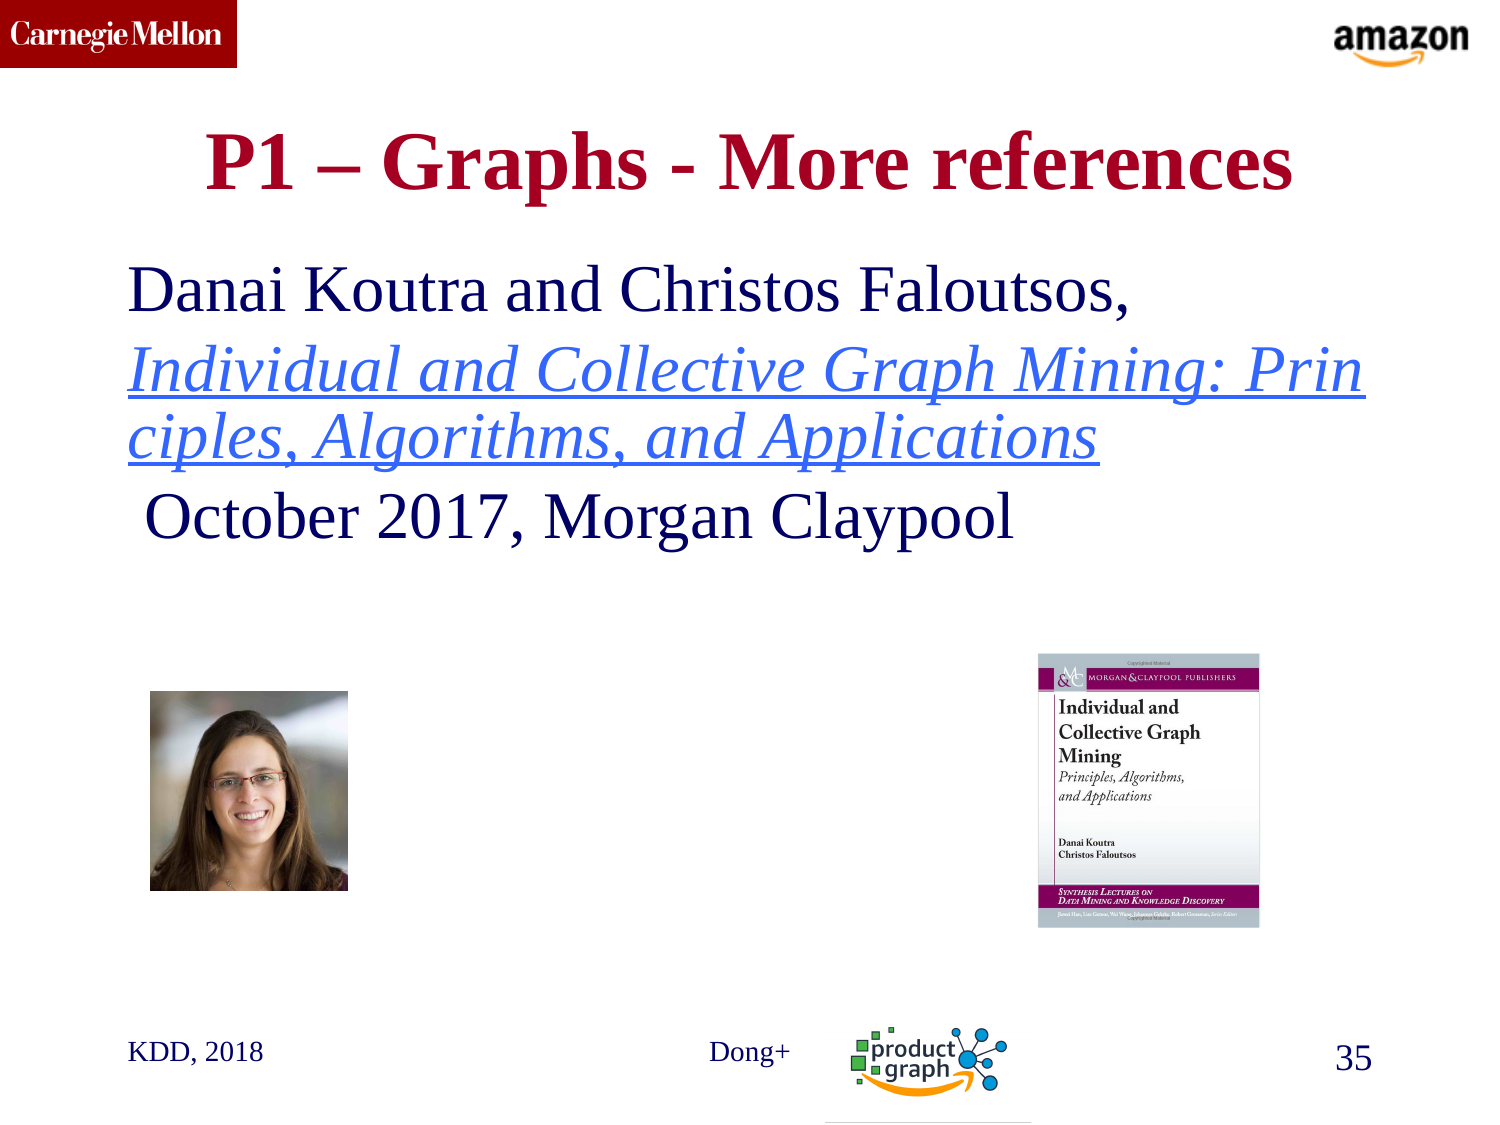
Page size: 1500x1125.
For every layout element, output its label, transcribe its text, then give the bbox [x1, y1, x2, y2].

title P1 – Graphs - More references [112, 99, 1388, 213]
picture [1037, 653, 1262, 929]
footer Dong+ [512, 1024, 988, 1101]
picture [1322, 4, 1484, 88]
list Danai Koutra and Christos Faloutsos, Individual and Collective Graph Mining: Principles, Algorithms, and Applications October 2017, Morgan Claypool [112, 237, 1388, 1001]
slide_number 35 [1074, 1024, 1388, 1101]
picture [0, 0, 237, 68]
picture [150, 691, 349, 891]
slide_number KDD, 2018 [112, 1024, 426, 1101]
